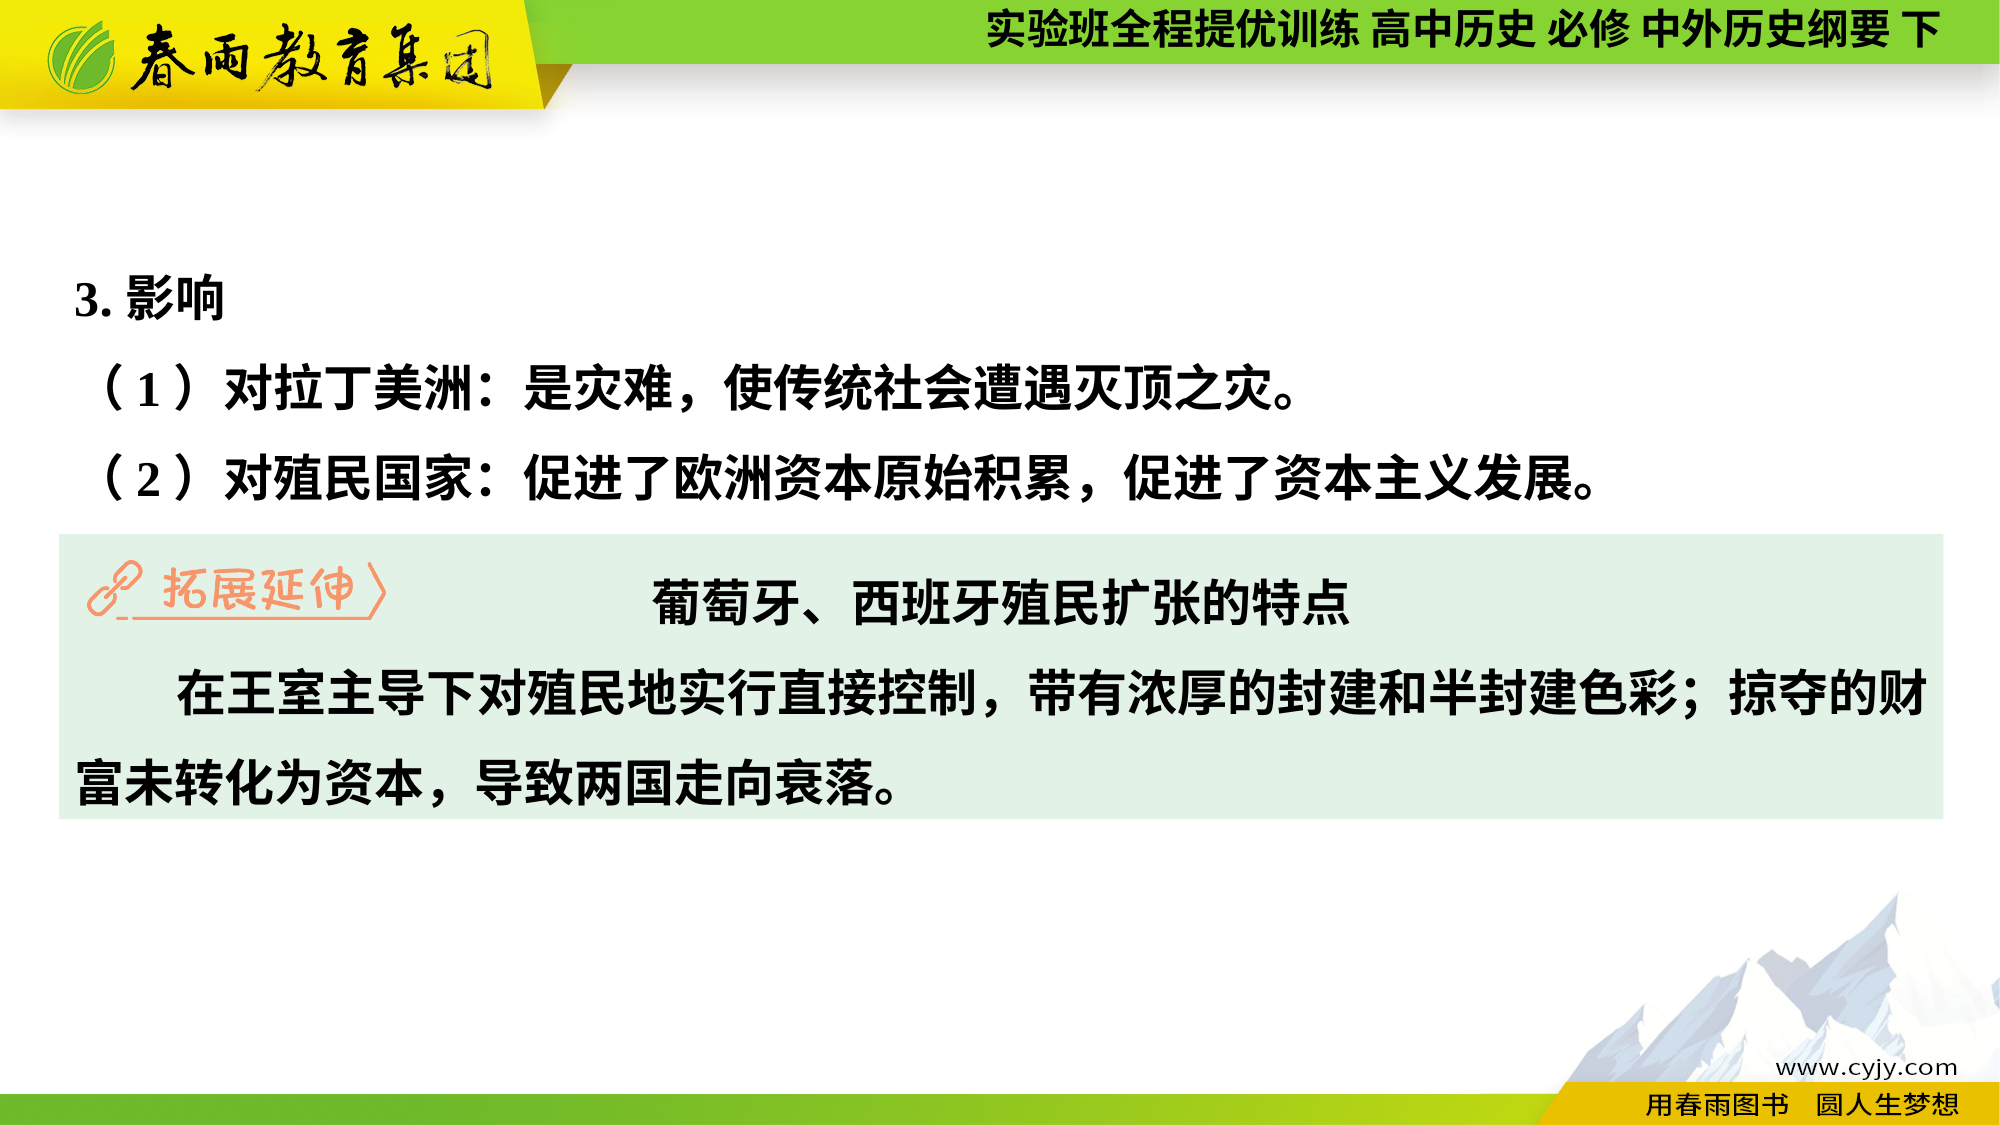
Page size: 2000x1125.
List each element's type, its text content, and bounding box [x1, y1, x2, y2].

text_box 葡萄牙、西班牙殖民扩张的特点 在王室主导下对殖民地实行直接控制，带有浓厚的封建和半封建色彩；掠夺的财富未转化为资本，导致两国走向衰落。 [59, 534, 1944, 820]
list 3.影响 （1）对拉丁美洲：是灾难，使传统社会遭遇灭顶之灾。 （2）对殖民国家：促进了欧洲资本原始积累，促进了资本主义发展。 [59, 228, 1944, 505]
picture [0, 0, 2000, 1125]
